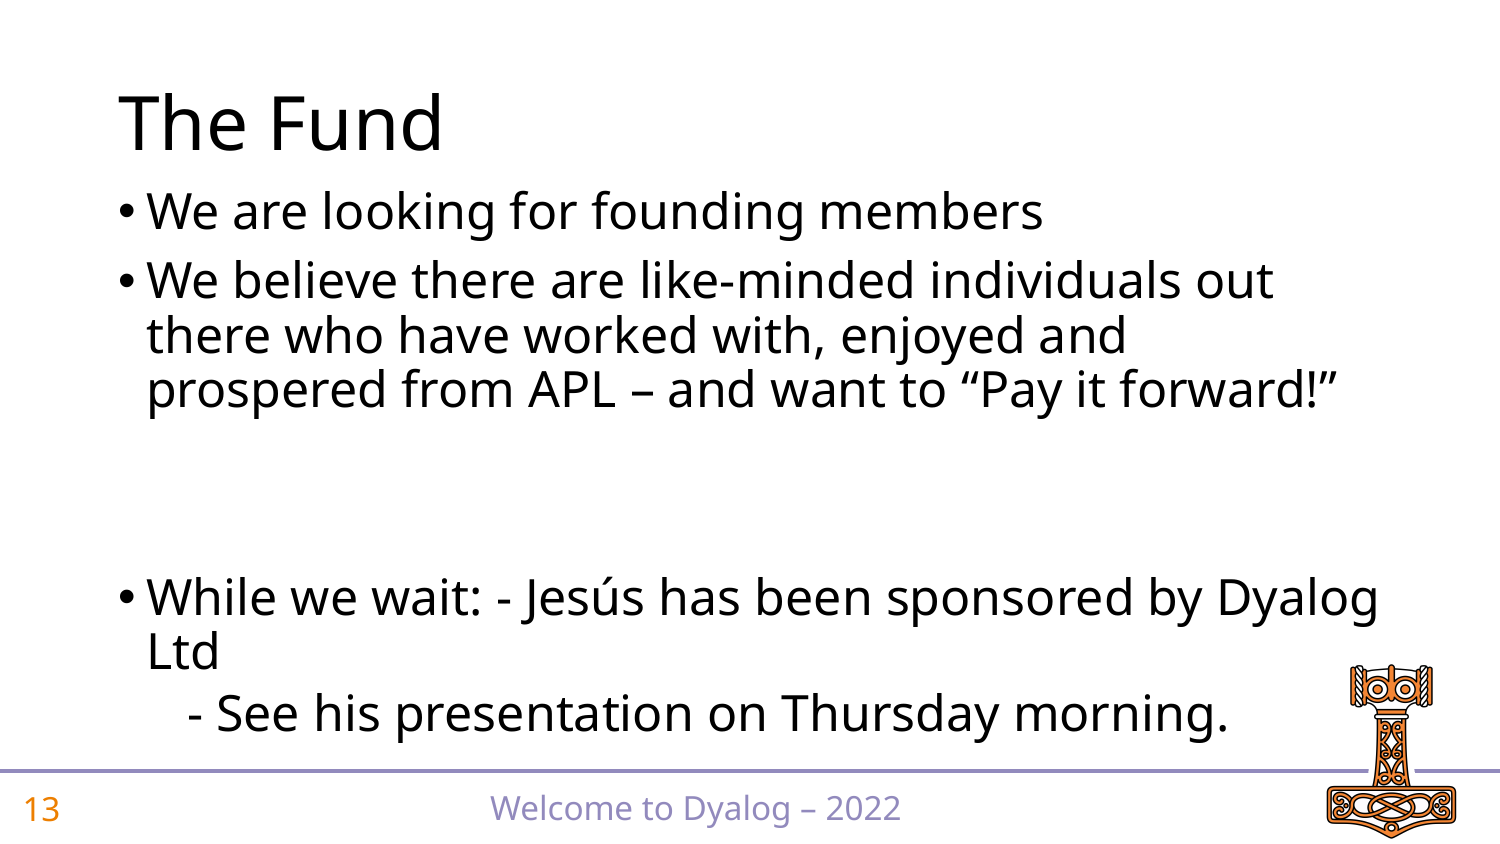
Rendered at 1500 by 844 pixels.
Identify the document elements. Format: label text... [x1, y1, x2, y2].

picture [1320, 655, 1461, 844]
title The Fund [103, 44, 1397, 178]
list We are looking for founding members We believe there are like-minded individuals out there who have worked with, enjoyed and prospered from APL – and want to “Pay it forward!” While we wait: - Jesús has been sponsored by Dyalog Ltd - See his presentation on Thursday morning. [103, 178, 1397, 760]
